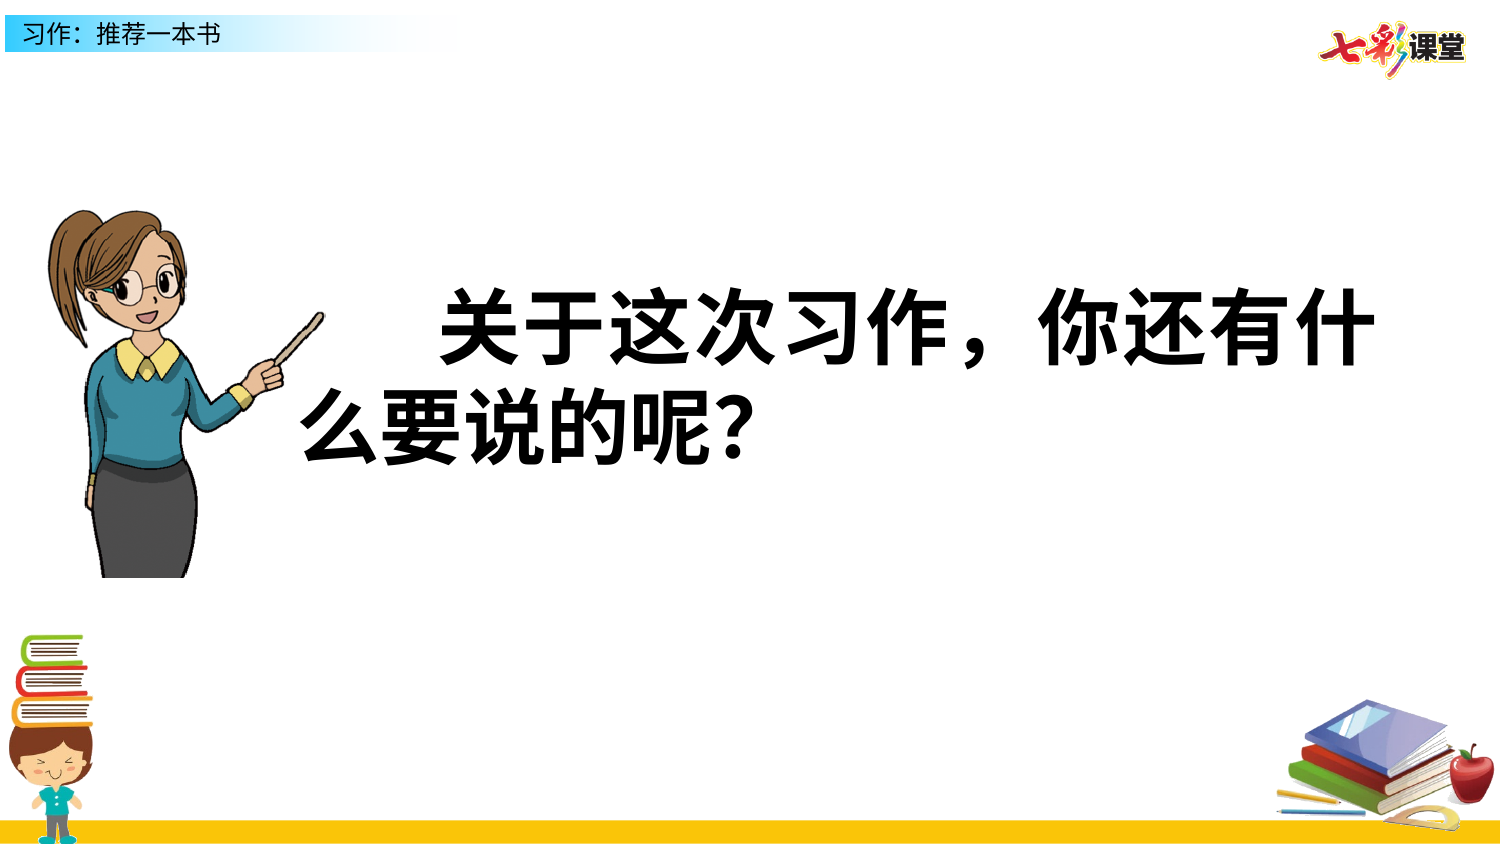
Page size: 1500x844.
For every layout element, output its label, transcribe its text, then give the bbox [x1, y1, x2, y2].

picture [0, 616, 167, 844]
picture [46, 208, 326, 579]
picture [1227, 662, 1500, 844]
picture [1316, 20, 1468, 80]
text_box 关于这次习作，你还有什么要说的呢？ [329, 305, 1355, 446]
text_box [329, 300, 1359, 451]
